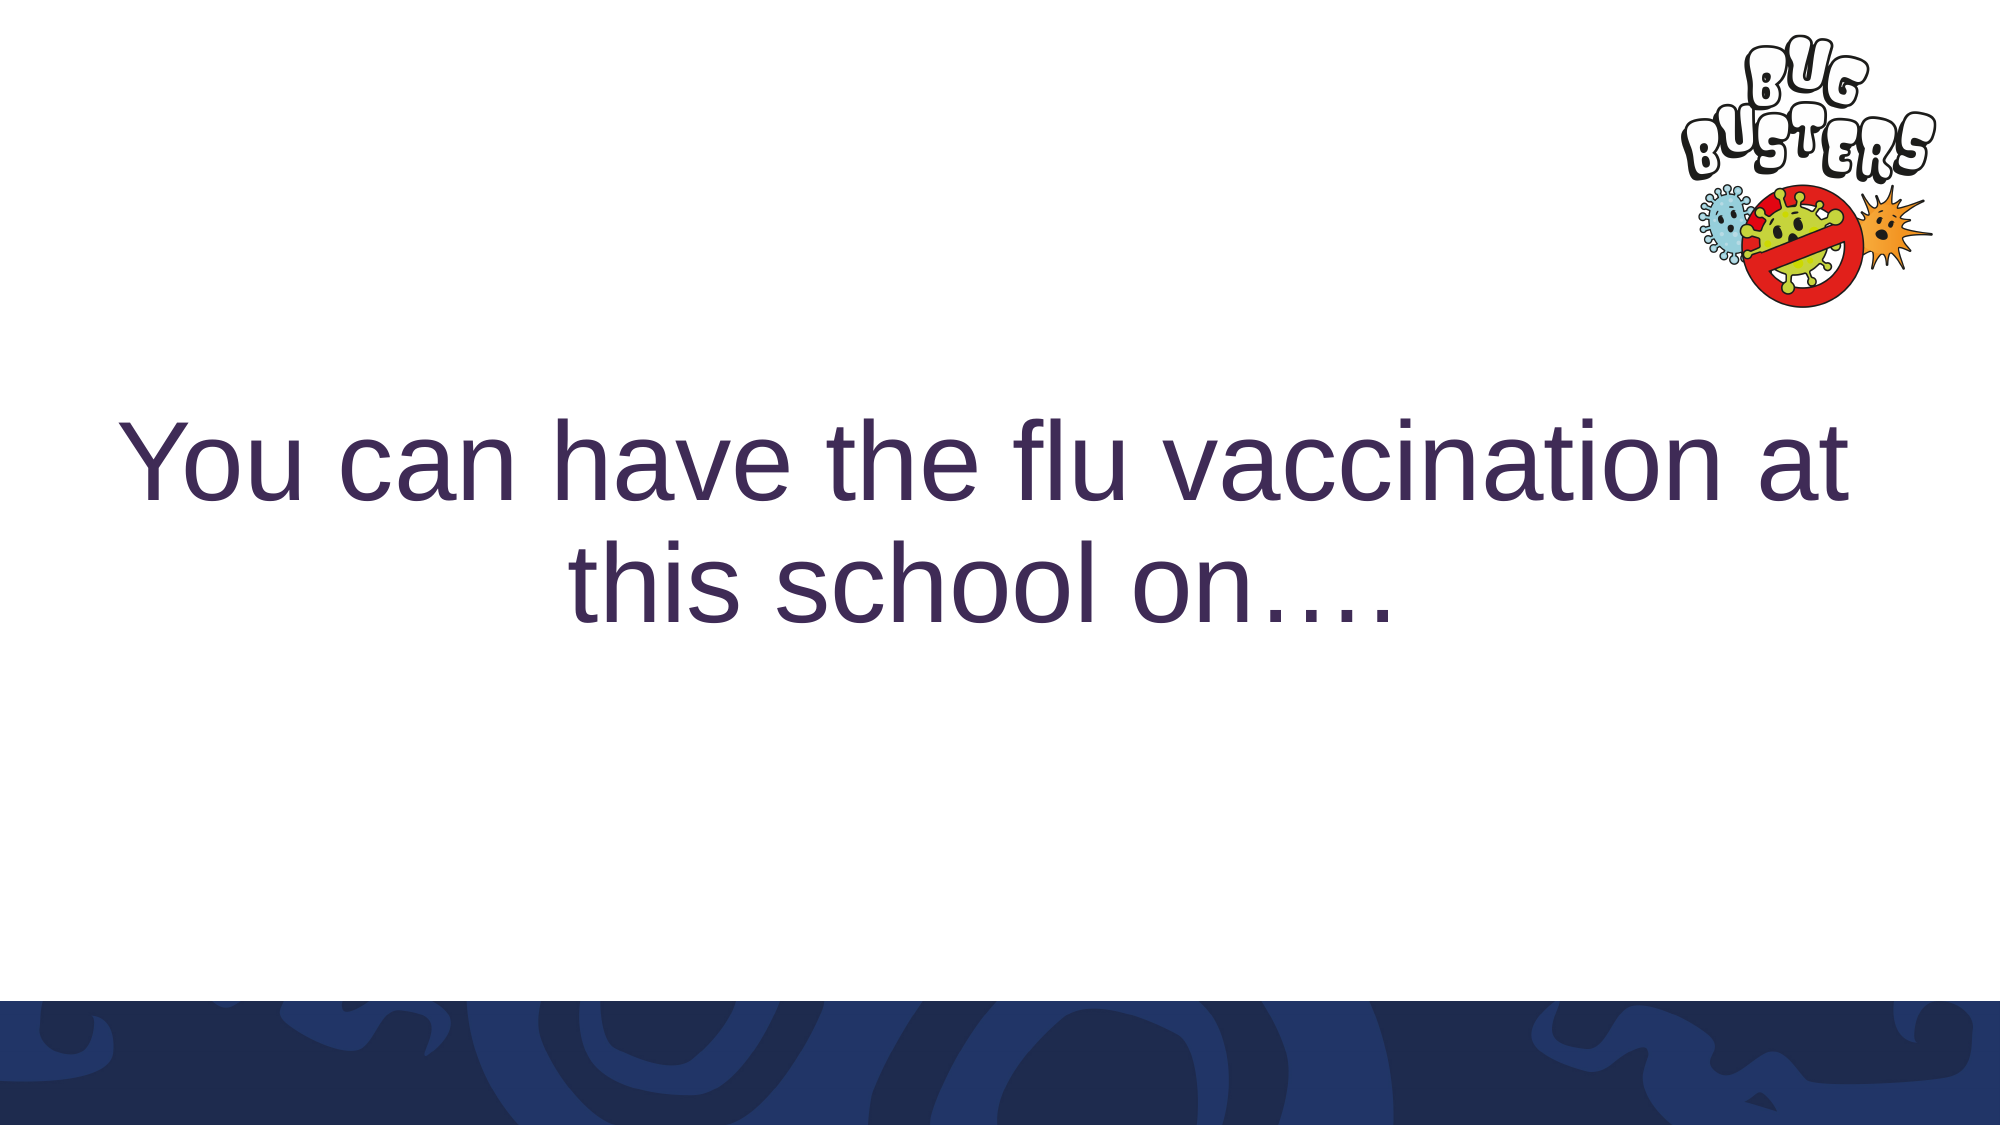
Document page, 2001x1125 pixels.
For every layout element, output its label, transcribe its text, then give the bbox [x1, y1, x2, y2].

picture [1663, 21, 1951, 338]
subtitle You can have the flu vaccination at this school on…. [60, 396, 1907, 955]
picture [0, 1001, 2000, 1125]
